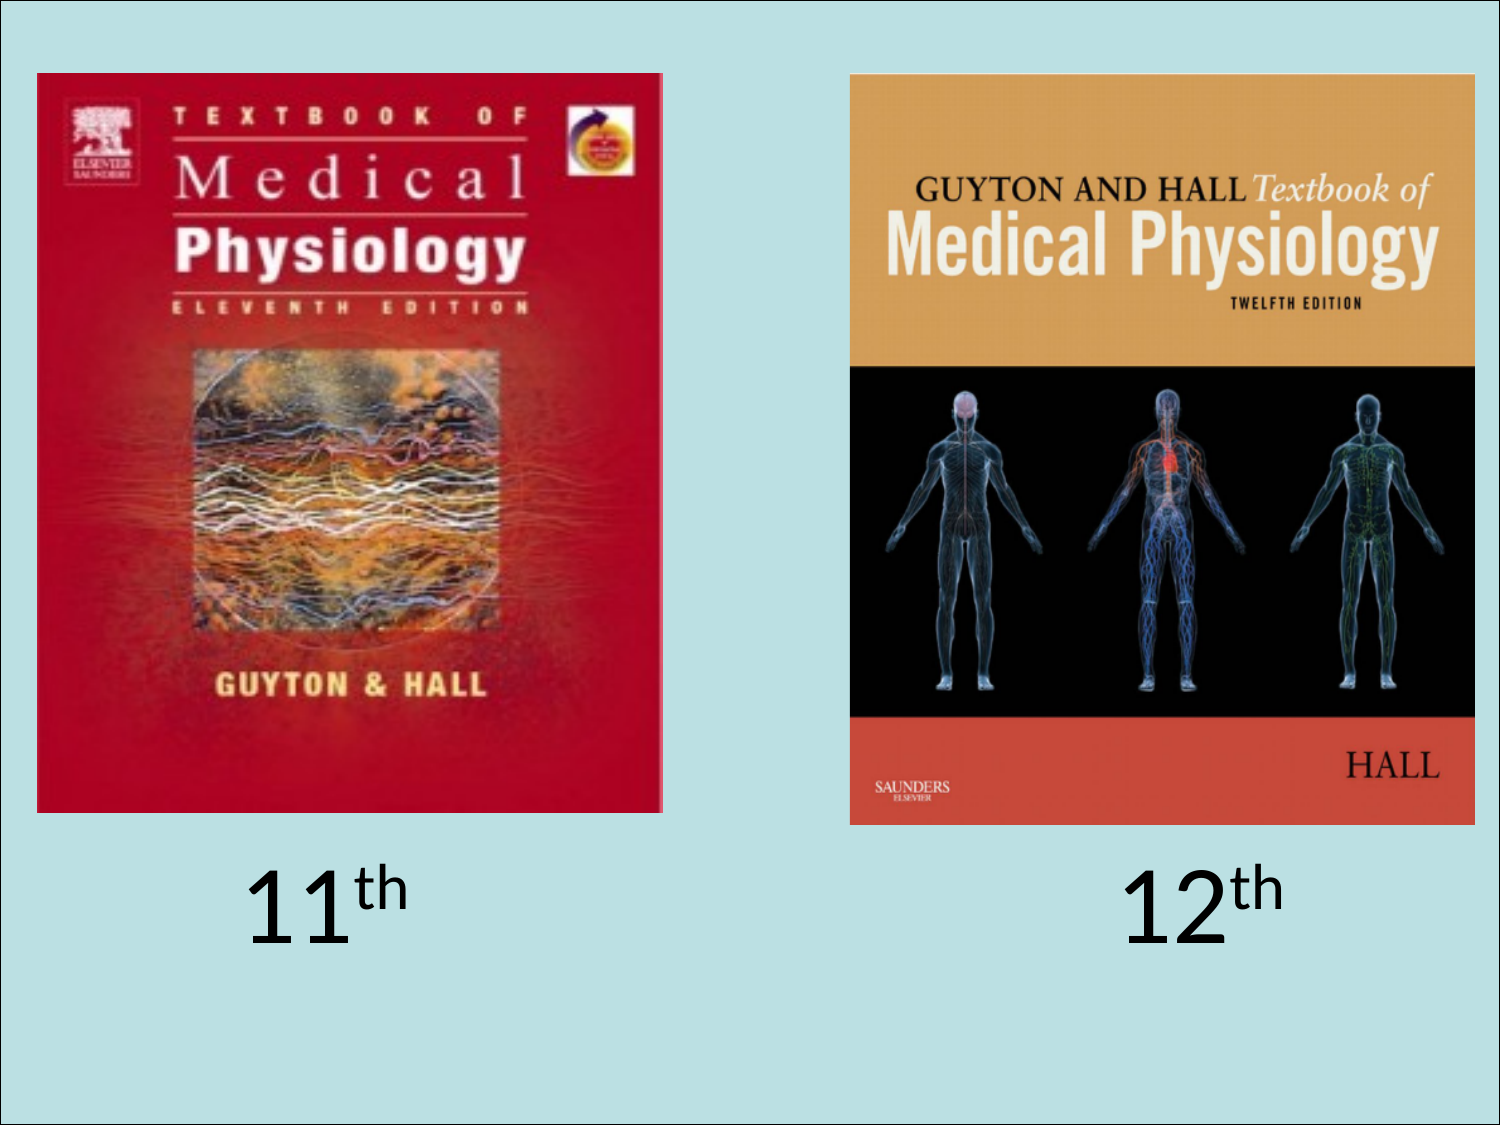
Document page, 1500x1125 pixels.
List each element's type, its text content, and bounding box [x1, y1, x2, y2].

text_box 11th [224, 823, 513, 974]
text_box 12th [1037, 833, 1300, 974]
text_box [0, 0, 1500, 1125]
picture [37, 73, 663, 813]
picture [849, 73, 1476, 826]
